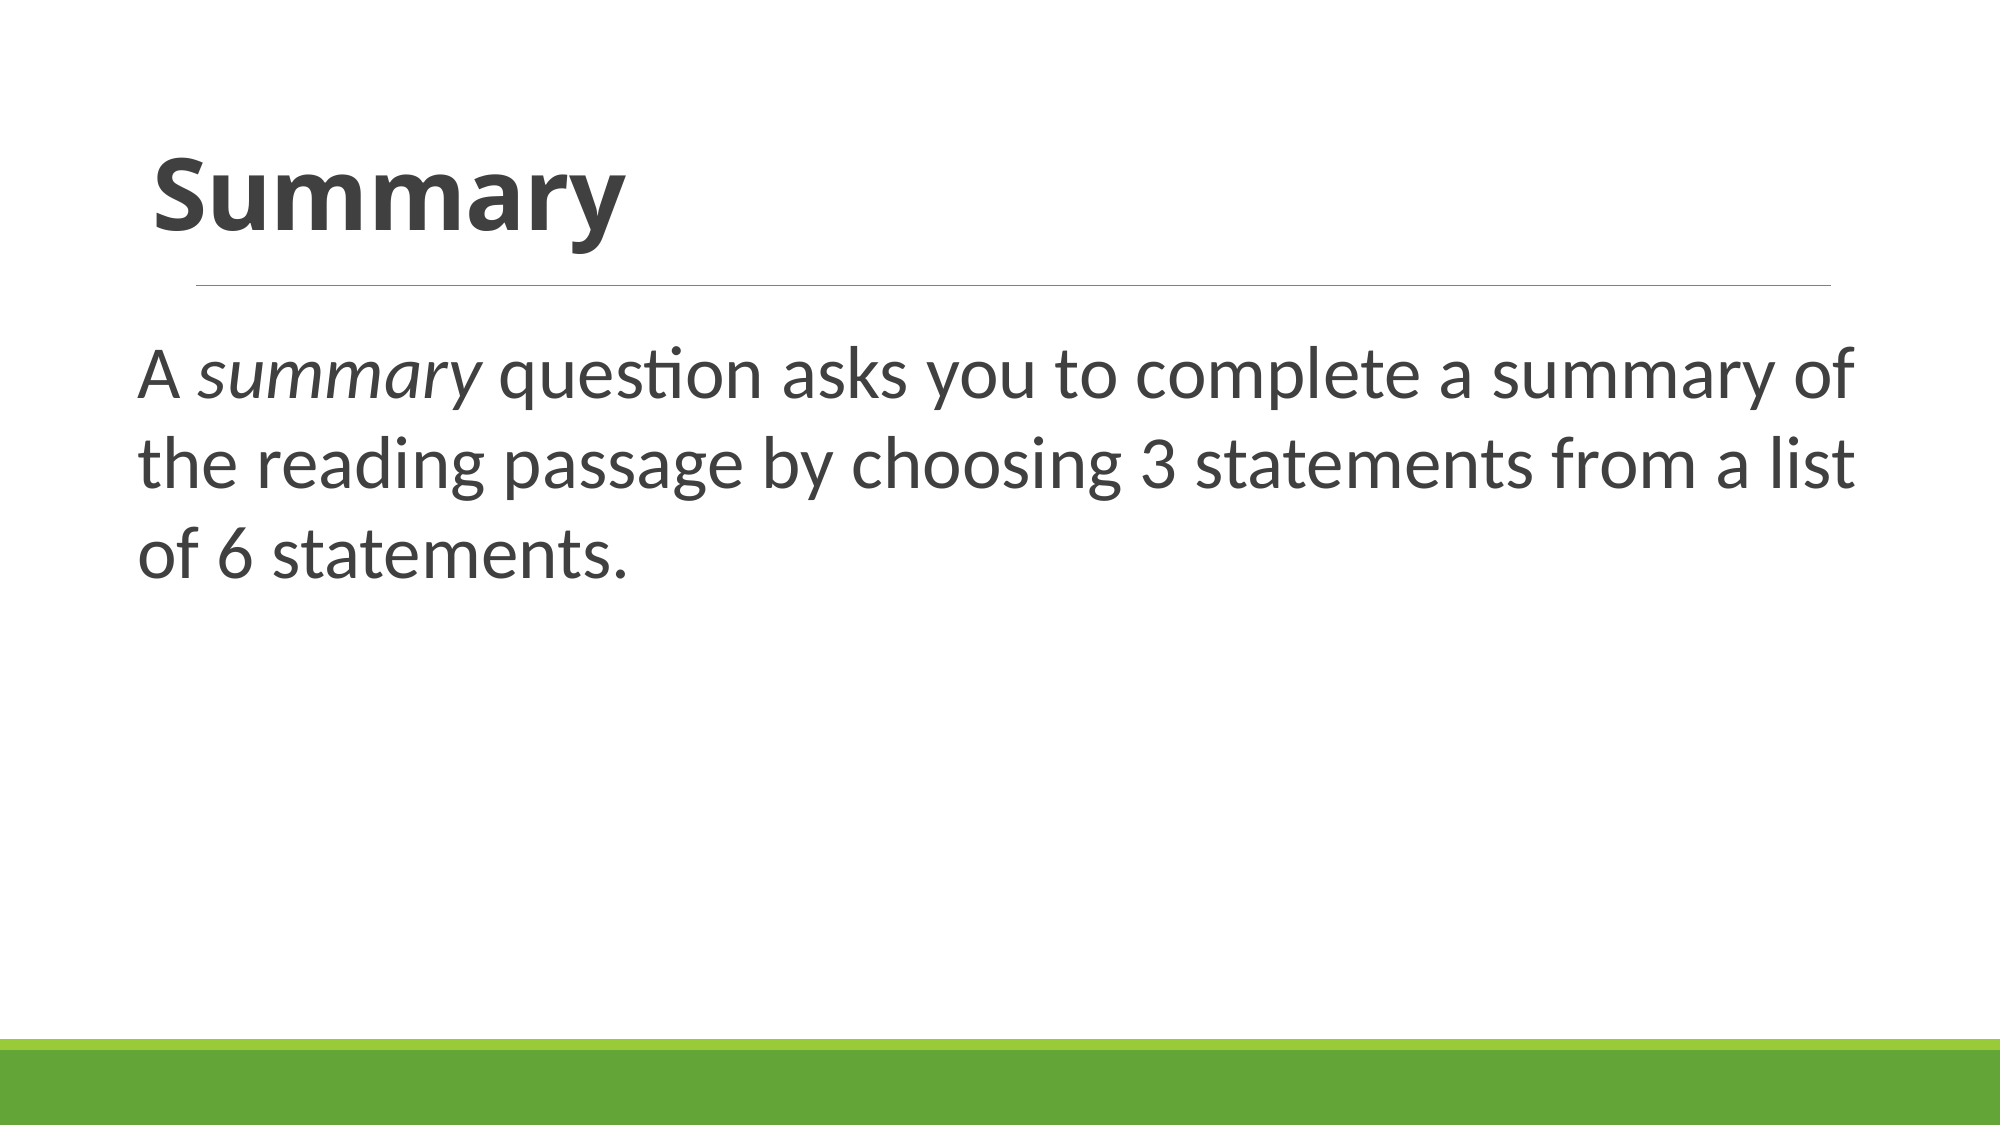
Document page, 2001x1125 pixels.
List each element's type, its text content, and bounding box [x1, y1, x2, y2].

title Summary [137, 40, 1863, 259]
list A summary question asks you to complete a summary of the reading passage by choosing 3 statements from a list of 6 statements. [137, 316, 1863, 1014]
